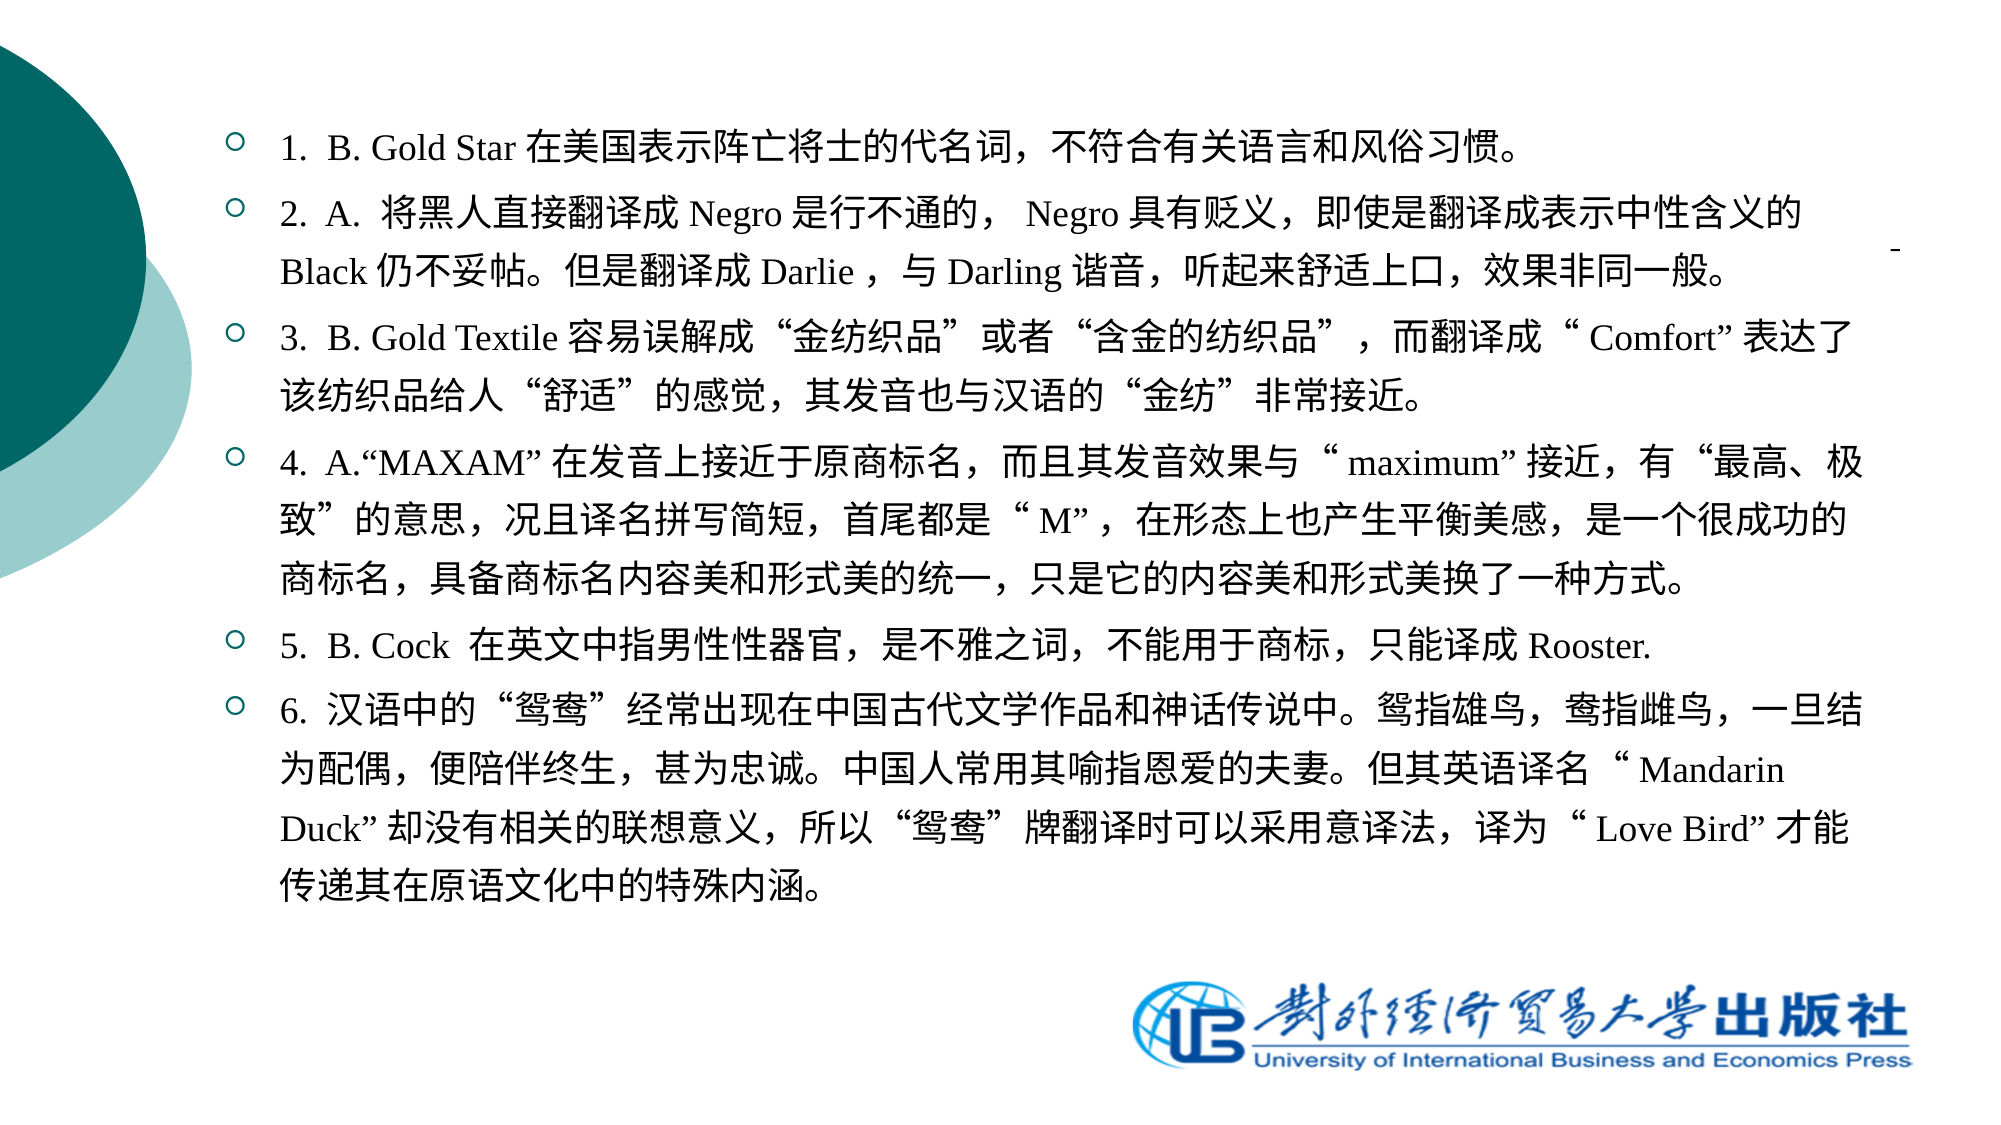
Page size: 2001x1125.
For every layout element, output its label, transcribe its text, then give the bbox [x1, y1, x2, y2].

list 1. B. Gold Star在美国表示阵亡将士的代名词，不符合有关语言和风俗习惯。 2. A. 将黑人直接翻译成Negro是行不通的，Negro具有贬义，即使是翻译成表示中性含义的Black仍不妥帖。但是翻译成Darlie，与Darling谐音，听起来舒适上口，效果非同一般。 3. B. Gold Textile容易误解成“金纺织品”或者“含金的纺织品”，而翻译成“Comfort”表达了该纺织品给人“舒适”的感觉，其发音也与汉语的“金纺”非常接近。 4. A.“MAXAM”在发音上接近于原商标名，而且其发音效果与“maximum”接近，有“最高、极致”的意思，况且译名拼写简短，首尾都是“M”，在形态上也产生平衡美感，是一个很成功的商标名，具备商标名内容美和形式美的统一，只是它的内容美和形式美换了一种方式。 5. B. Cock 在英文中指男性性器官，是不雅之词，不能用于商标，只能译成Rooster. 6. 汉语中的“鸳鸯”经常出现在中国古代文学作品和神话传说中。鸳指雄鸟，鸯指雌鸟，一旦结为配偶，便陪伴终生，甚为忠诚。中国人常用其喻指恩爱的夫妻。但其英语译名“Mandarin Duck”却没有相关的联想意义，所以“鸳鸯”牌翻译时可以采用意译法，译为“Love Bird”才能传递其在原语文化中的特殊内涵。 [208, 101, 1891, 944]
picture [1054, 922, 2000, 1125]
